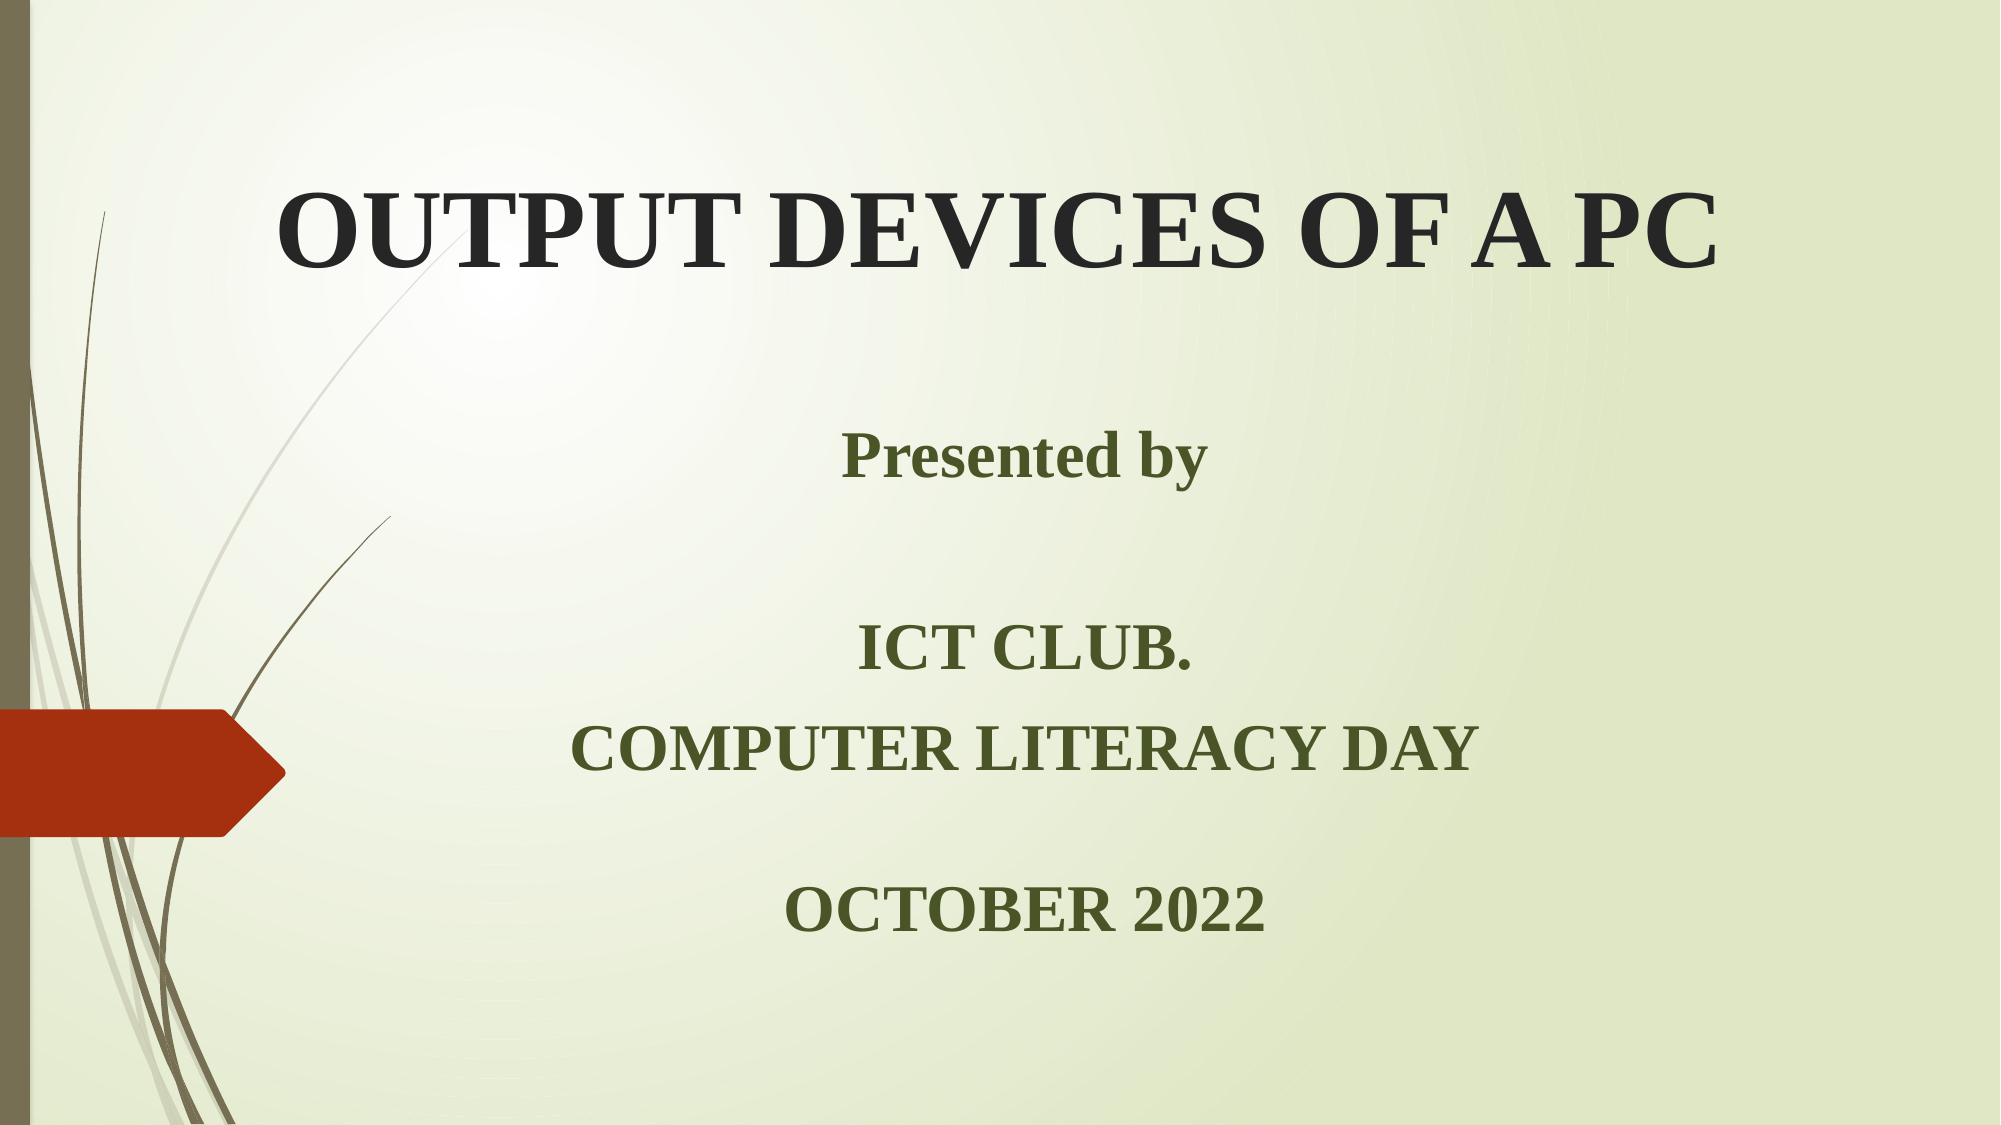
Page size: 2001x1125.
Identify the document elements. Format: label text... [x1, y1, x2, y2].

title OUTPUT DEVICES OF A PC [259, 84, 1814, 298]
subtitle Presented by ICT CLUB. COMPUTER LITERACY DAY OCTOBER 2022 2022 [317, 302, 1734, 1041]
